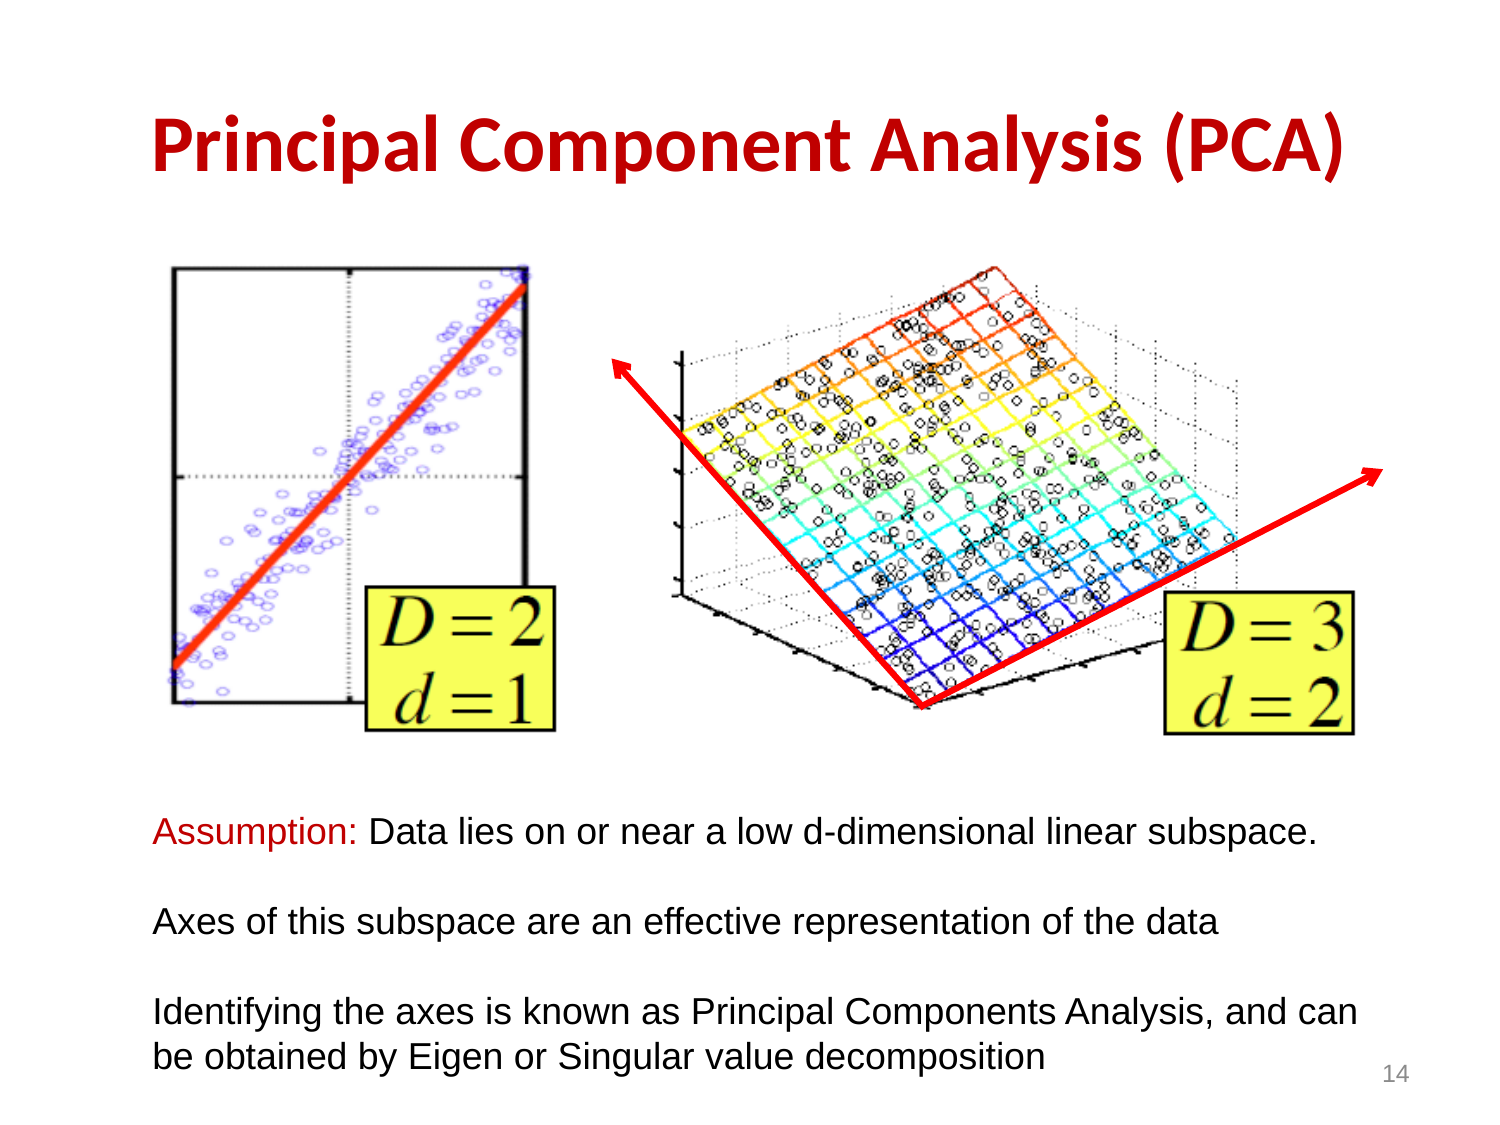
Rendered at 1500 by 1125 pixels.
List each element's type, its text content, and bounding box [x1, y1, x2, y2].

title Principal Component Analysis (PCA) [75, 45, 1425, 233]
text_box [82, 227, 1388, 763]
text_box Assumption: Data lies on or near a low d-dimensional linear subspace. Axes of this subspace are an effective representation of the data Identifying the axes is known as Principal Components Analysis, and can be obtained by Eigen or Singular value decomposition [137, 799, 1375, 1085]
slide_number 14 [1074, 1042, 1425, 1103]
